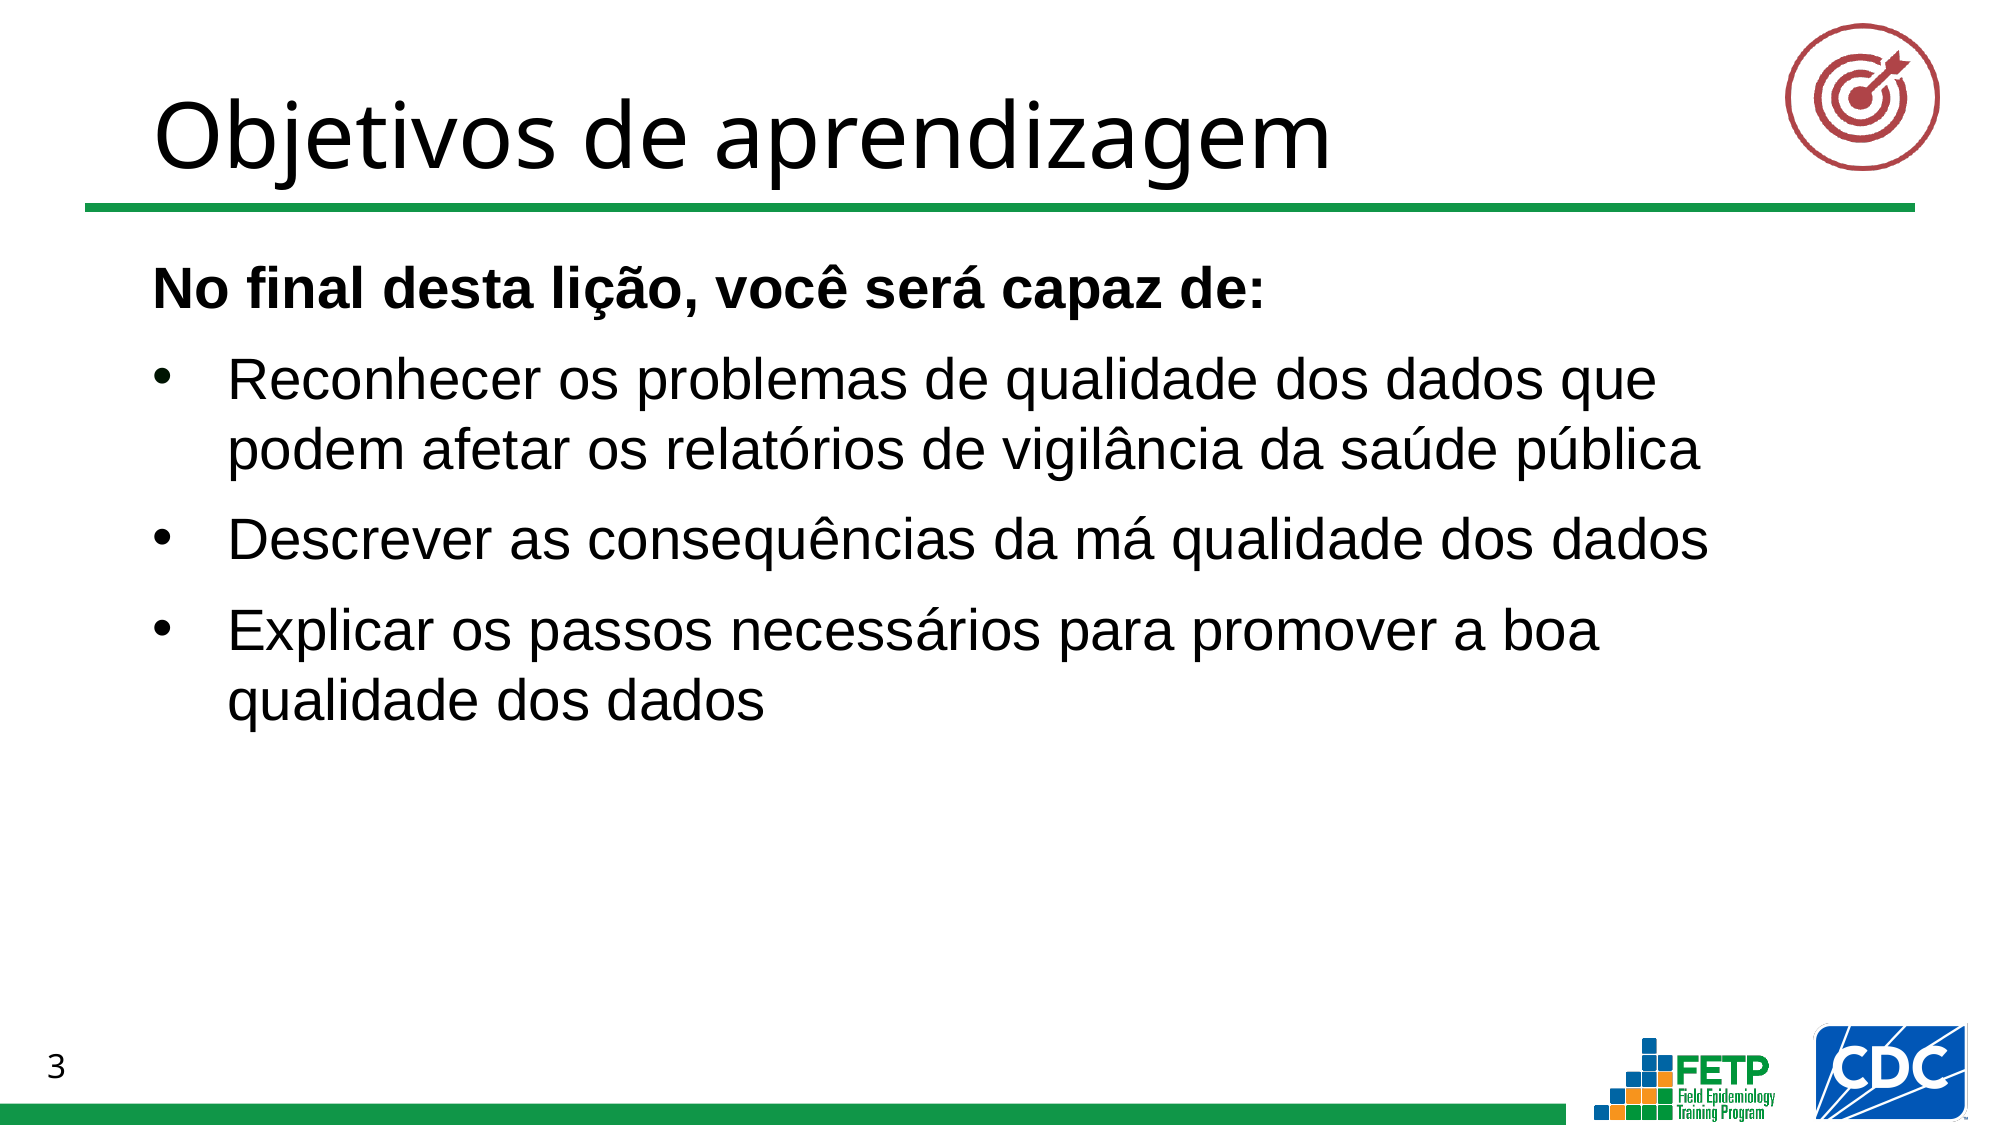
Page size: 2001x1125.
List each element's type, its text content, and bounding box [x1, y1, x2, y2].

list No final desta lição, você será capaz de: Reconhecer os problemas de qualidade dos dados que podem afetar os relatórios de vigilância da saúde pública Descrever as consequências da má qualidade dos dados Explicar os passos necessários para promover a boa qualidade dos dados [137, 242, 1863, 1004]
picture [1594, 1038, 1775, 1122]
picture [1813, 1023, 1968, 1122]
picture [1785, 23, 1940, 171]
